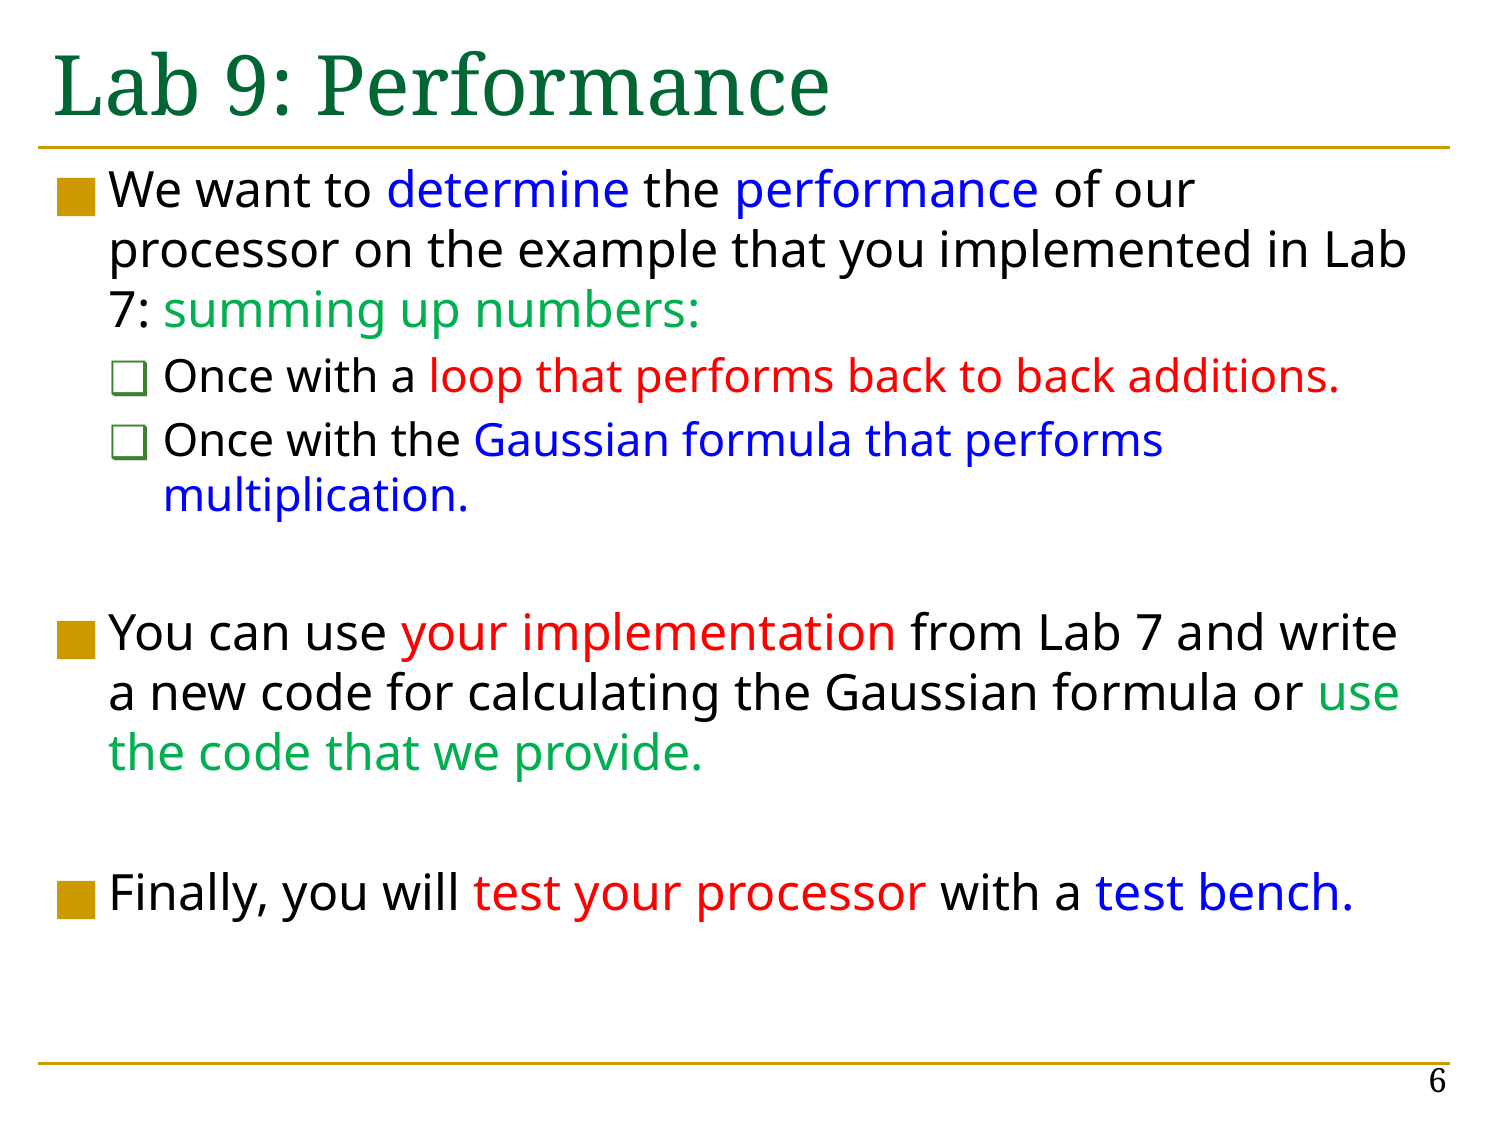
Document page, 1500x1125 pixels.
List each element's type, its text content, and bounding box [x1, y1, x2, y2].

list We want to determine the performance of our processor on the example that you implemented in Lab 7: summing up numbers: Once with a loop that performs back to back additions. Once with the Gaussian formula that performs multiplication. You can use your implementation from Lab 7 and write a new code for calculating the Gaussian formula or use the code that we provide. Finally, you will test your processor with a test bench. [37, 149, 1450, 1016]
slide_number 6 [1111, 1036, 1462, 1112]
title Lab 9: Performance [37, 24, 1450, 149]
